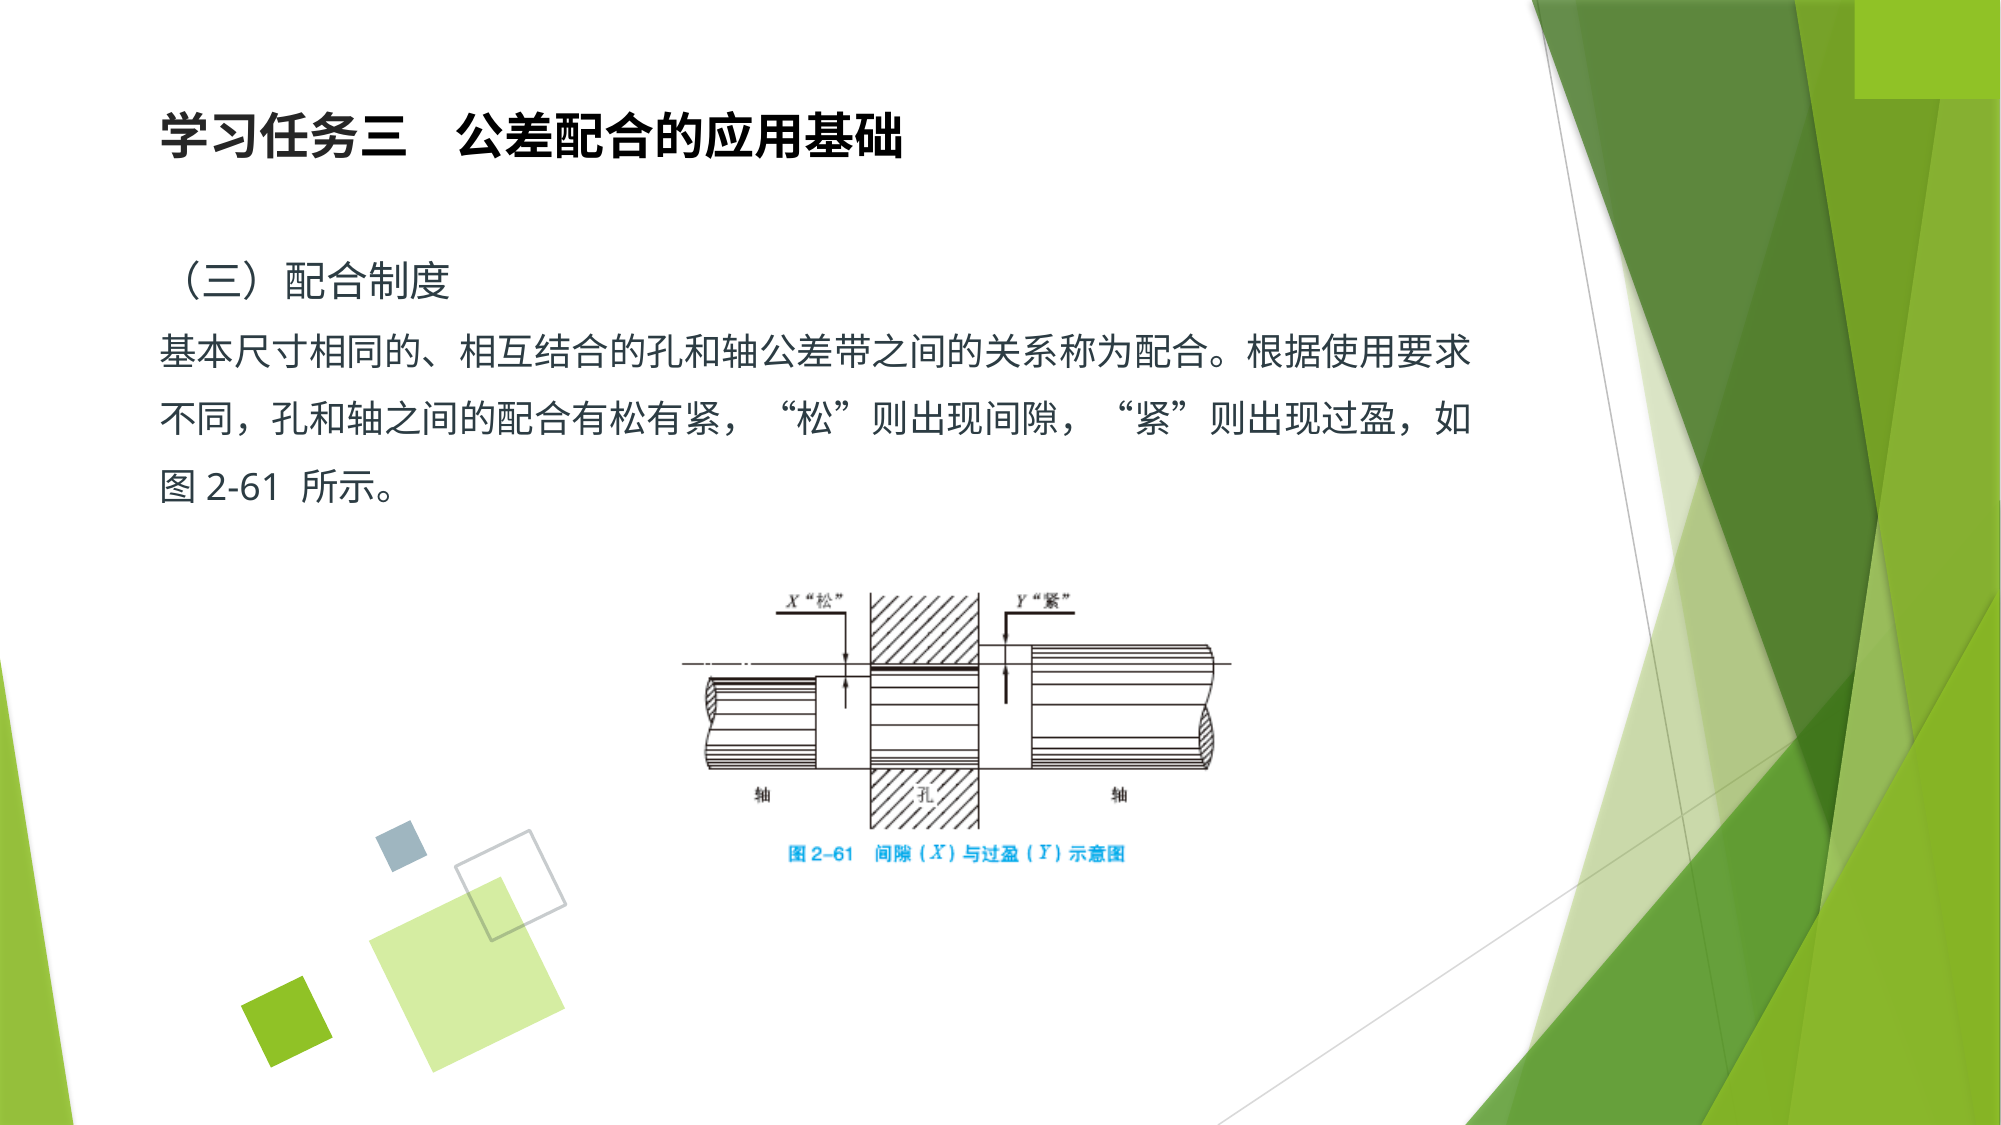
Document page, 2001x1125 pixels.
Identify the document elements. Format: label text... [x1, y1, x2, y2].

text_box 学习任务三 公差配合的应用基础 [144, 85, 1856, 216]
text_box [1853, 0, 2000, 100]
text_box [237, 818, 572, 1079]
picture [661, 578, 1238, 882]
text_box （三）配合制度 基本尺寸相同的、相互结合的孔和轴公差带之间的关系称为配合。根据使用要求不同，孔和轴之间的配合有松有紧，“松”则出现间隙，“紧”则出现过盈，如图2-61 所示。 [144, 247, 1520, 516]
